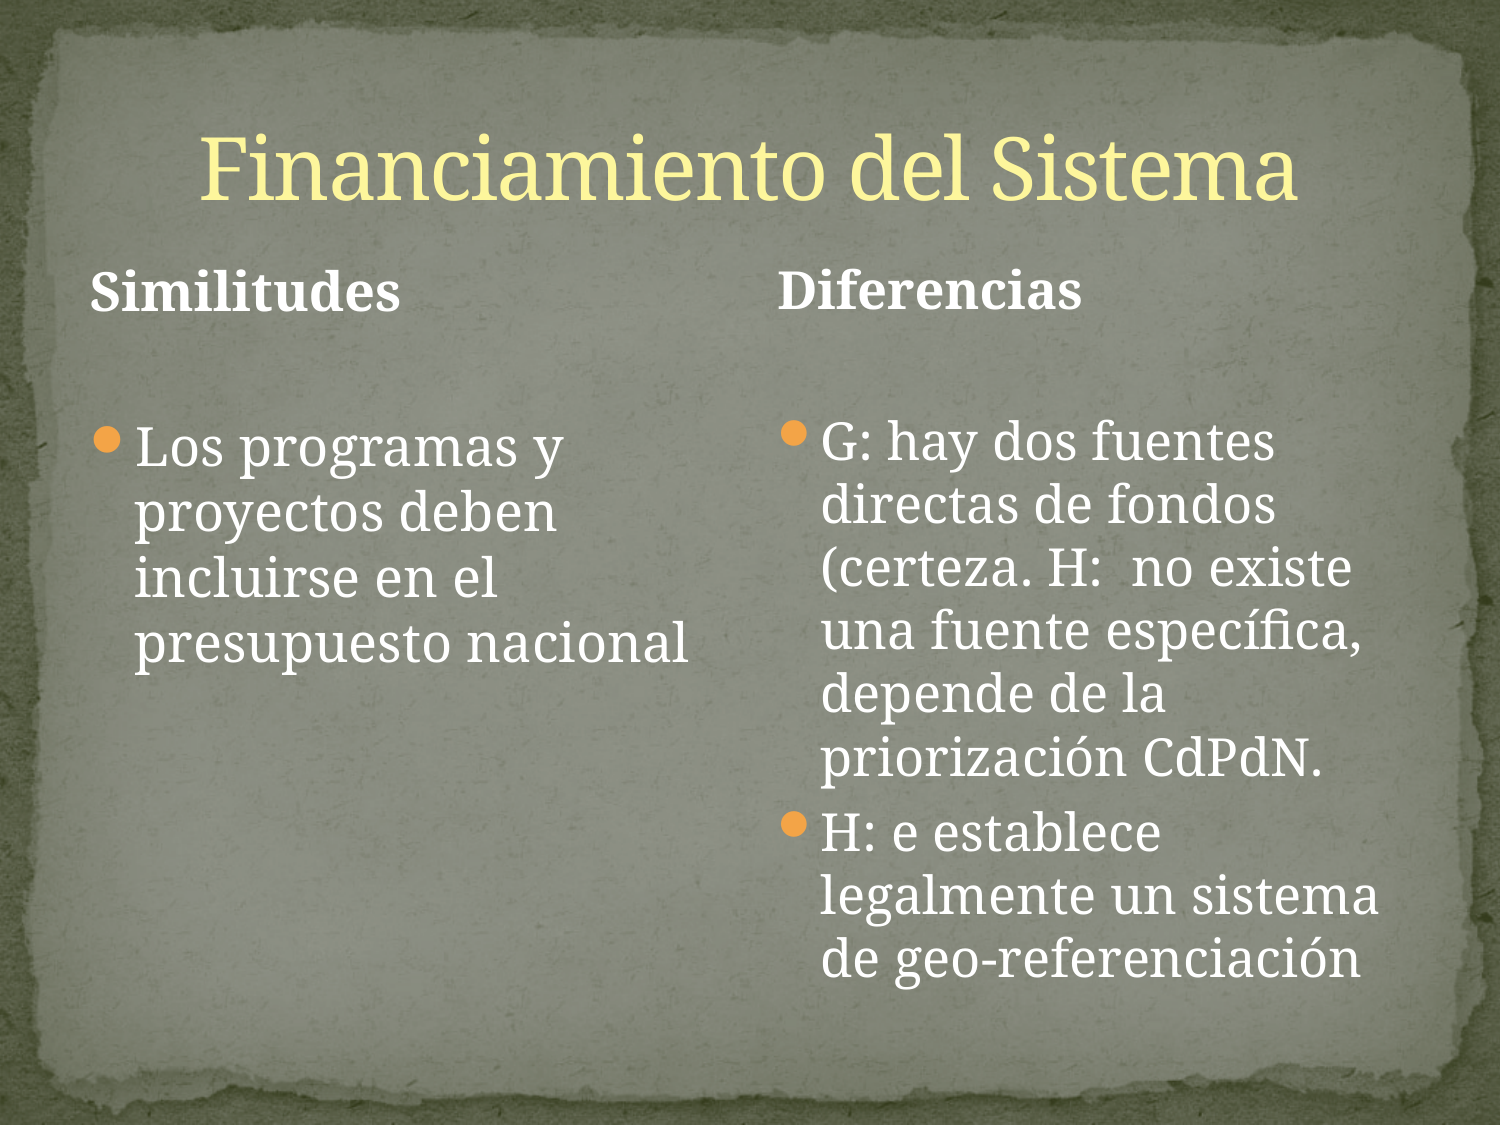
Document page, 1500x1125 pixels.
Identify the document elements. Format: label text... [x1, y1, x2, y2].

title Financiamiento del Sistema [74, 24, 1425, 225]
list Similitudes Los programas y proyectos deben incluirse en el presupuesto nacional [75, 249, 741, 1000]
list Diferencias G: hay dos fuentes directas de fondos (certeza. H: no existe una fuente específica, depende de la priorización CdPdN. H: e establece legalmente un sistema de geo-referenciación [762, 249, 1429, 1000]
